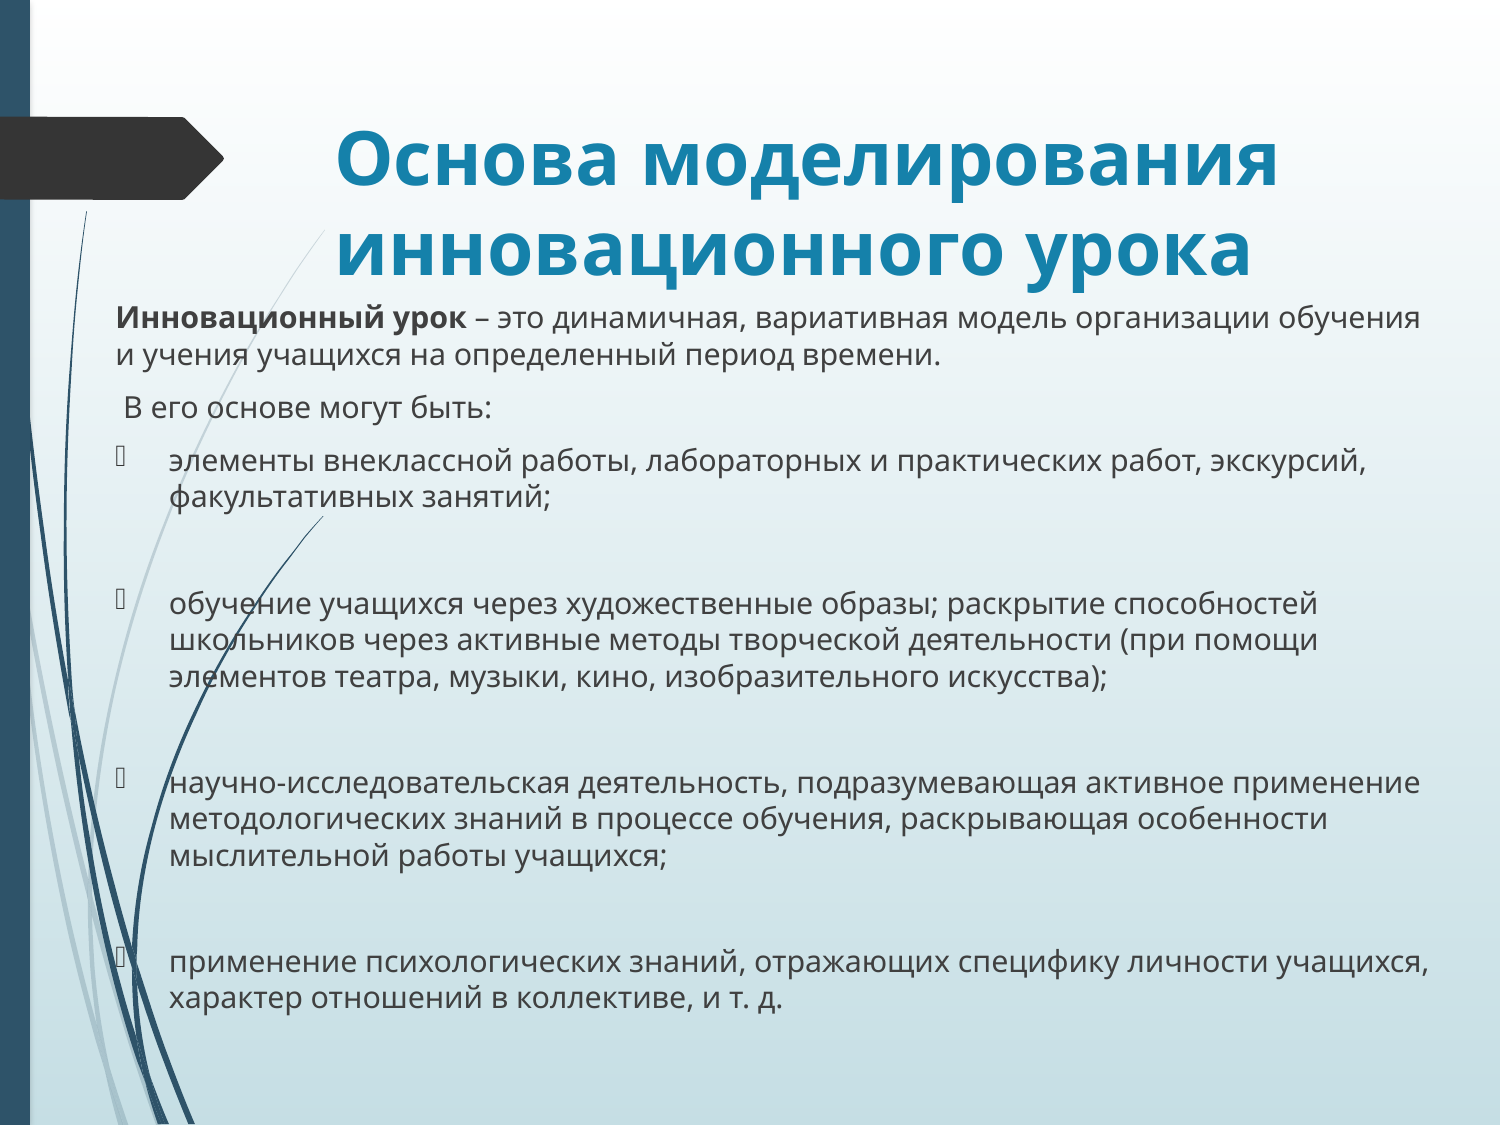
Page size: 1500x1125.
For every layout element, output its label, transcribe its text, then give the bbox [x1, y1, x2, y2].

title Основа моделирования инновационного урока [319, 102, 1400, 290]
list Инновационный урок – это динамичная, вариативная модель организации обучения и учения учащихся на определенный период времени.​ В его основе могут быть:​ элементы внеклассной работы, лабораторных и практических работ, экскурсий, факультативных занятий;​ ​ обучение учащихся через художественные образы; раскрытие способностей школьников через активные методы творческой деятельности (при помощи элементов театра, музыки, кино, изобразительного искусства);​ ​ научно-исследовательская деятельность, подразумевающая активное применение методологических знаний в процессе обучения, раскрывающая особенности мыслительной работы учащихся;​ ​ применение психологических знаний, отражающих специфику личности учащихся, характер отношений в коллективе, и т. д.​ ​ [100, 290, 1447, 1083]
